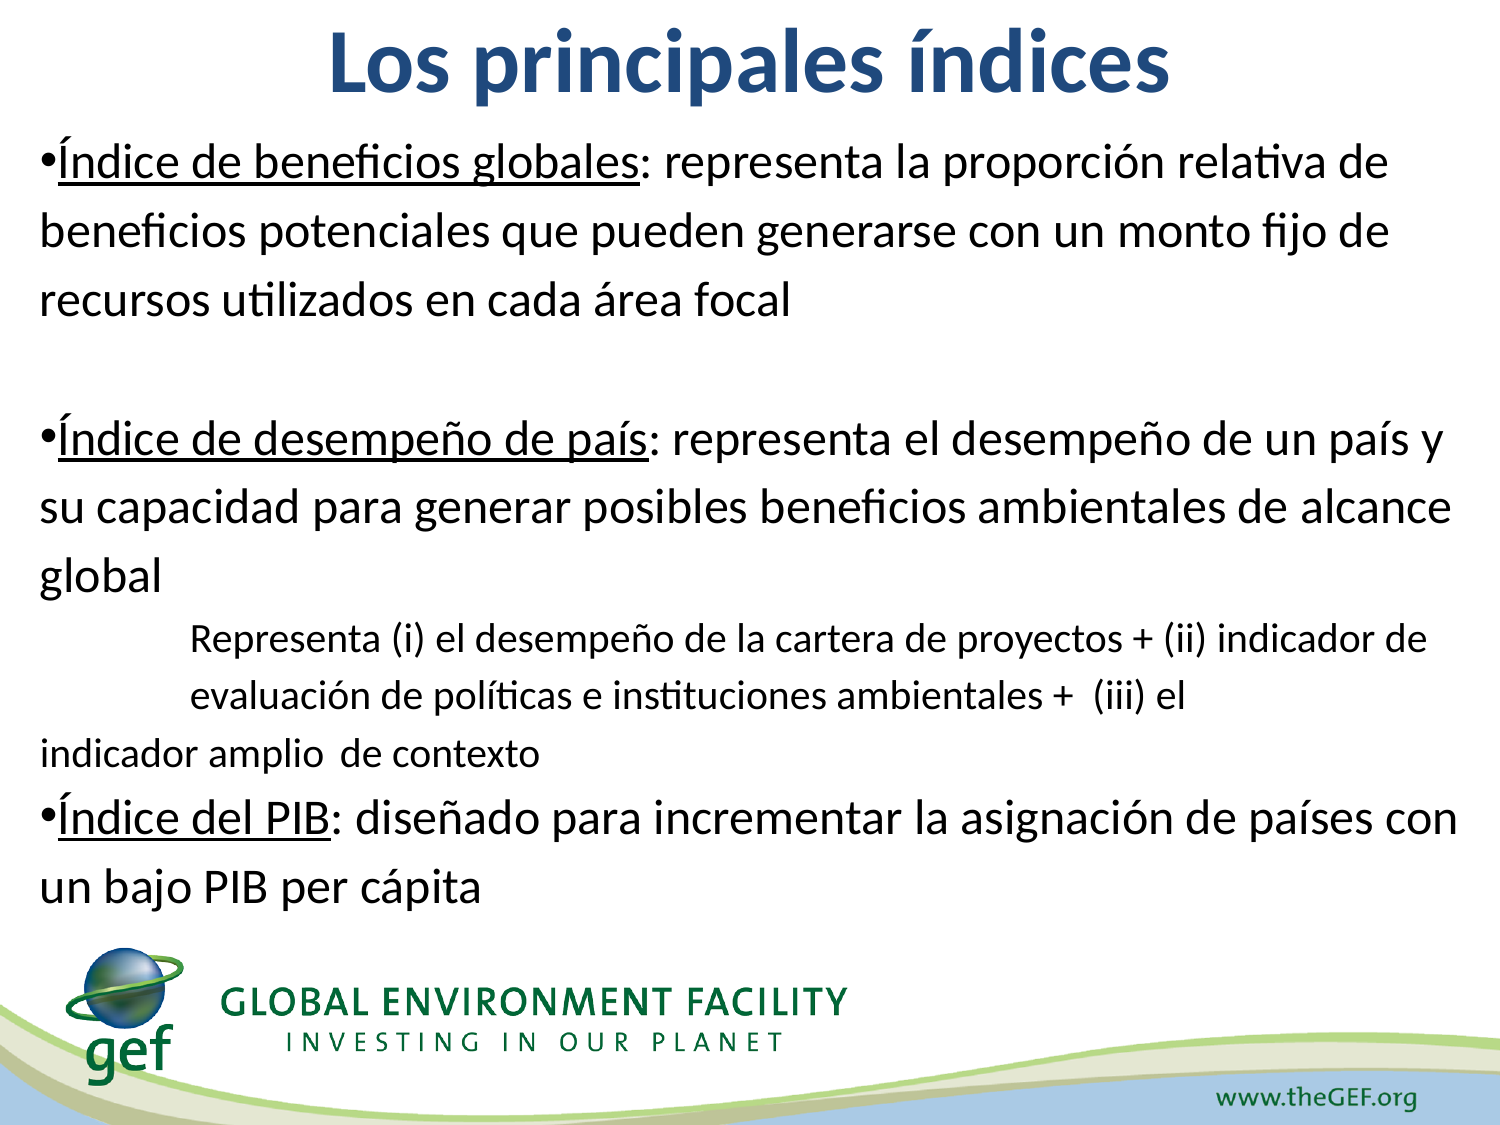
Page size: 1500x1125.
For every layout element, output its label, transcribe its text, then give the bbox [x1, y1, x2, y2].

title Los principales índices [74, 0, 1426, 112]
list Índice de beneficios globales: representa la proporción relativa de beneficios potenciales que pueden generarse con un monto fijo de recursos utilizados en cada área focal Índice de desempeño de país: representa el desempeño de un país y su capacidad para generar posibles beneficios ambientales de alcance global Representa (i) el desempeño de la cartera de proyectos + (ii) indicador de evaluación de políticas e instituciones ambientales + (iii) el indicador amplio de contexto Índice del PIB: diseñado para incrementar la asignación de países con un bajo PIB per cápita [24, 112, 1476, 951]
picture [0, 920, 1500, 1125]
